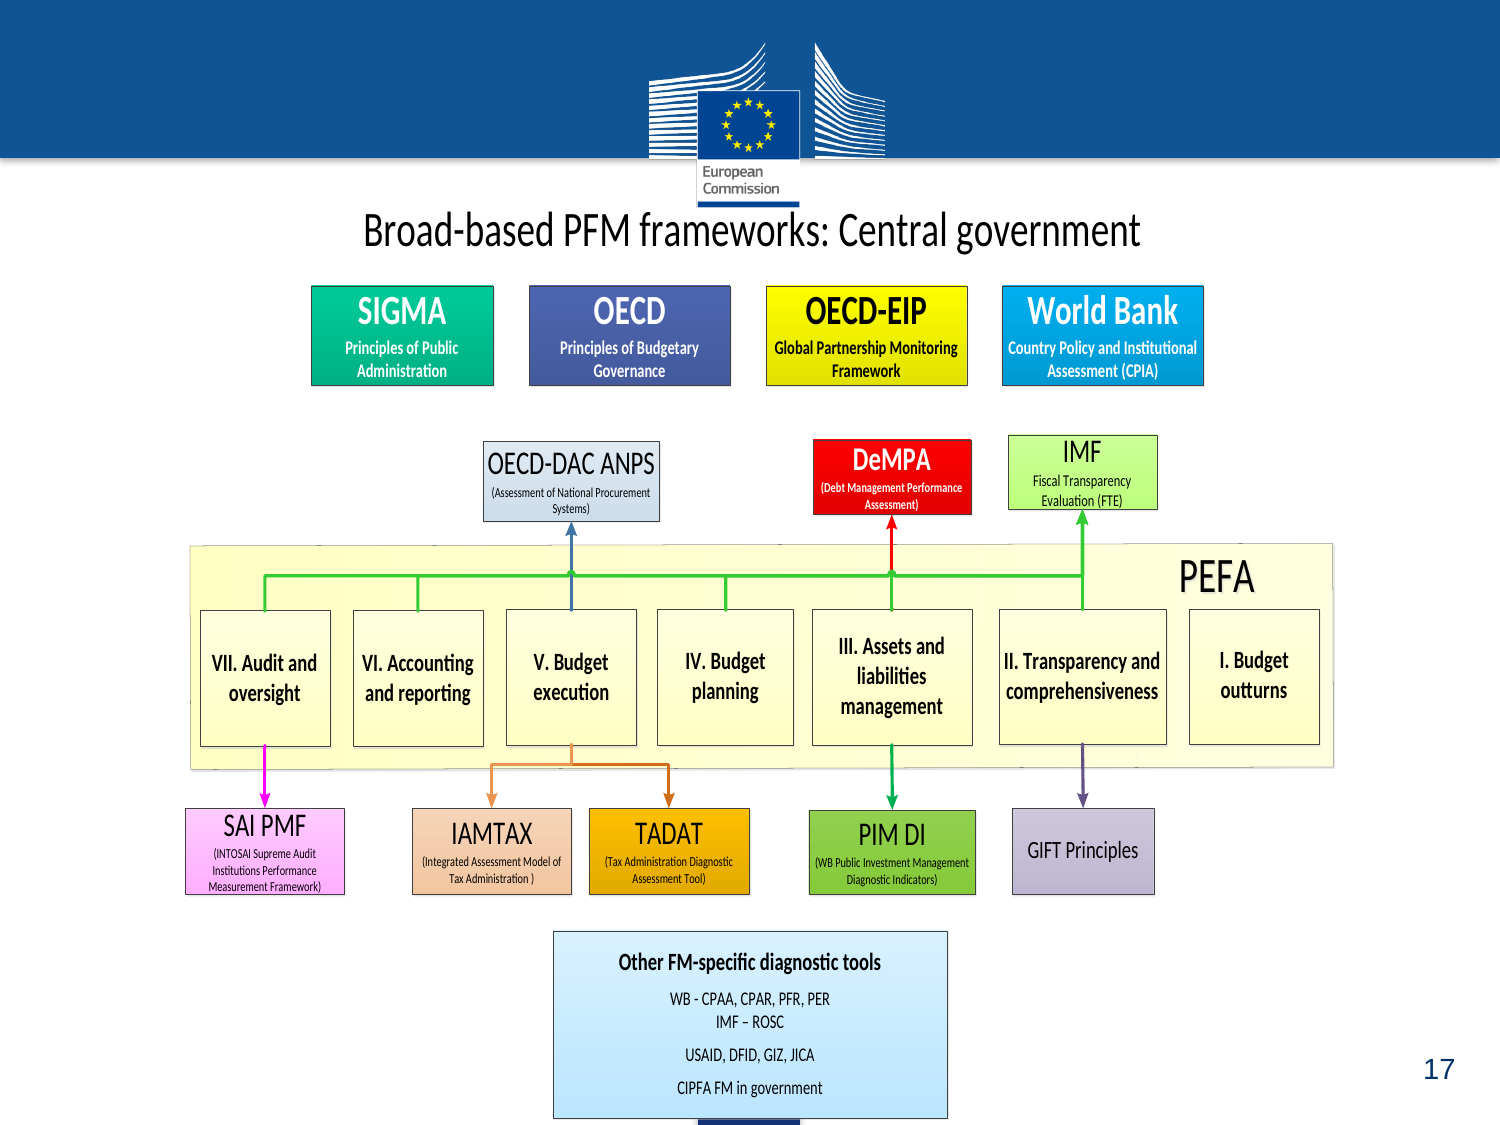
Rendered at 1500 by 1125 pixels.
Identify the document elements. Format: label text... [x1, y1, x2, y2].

slide_number 17 [1340, 1042, 1471, 1103]
picture [184, 42, 1337, 1122]
